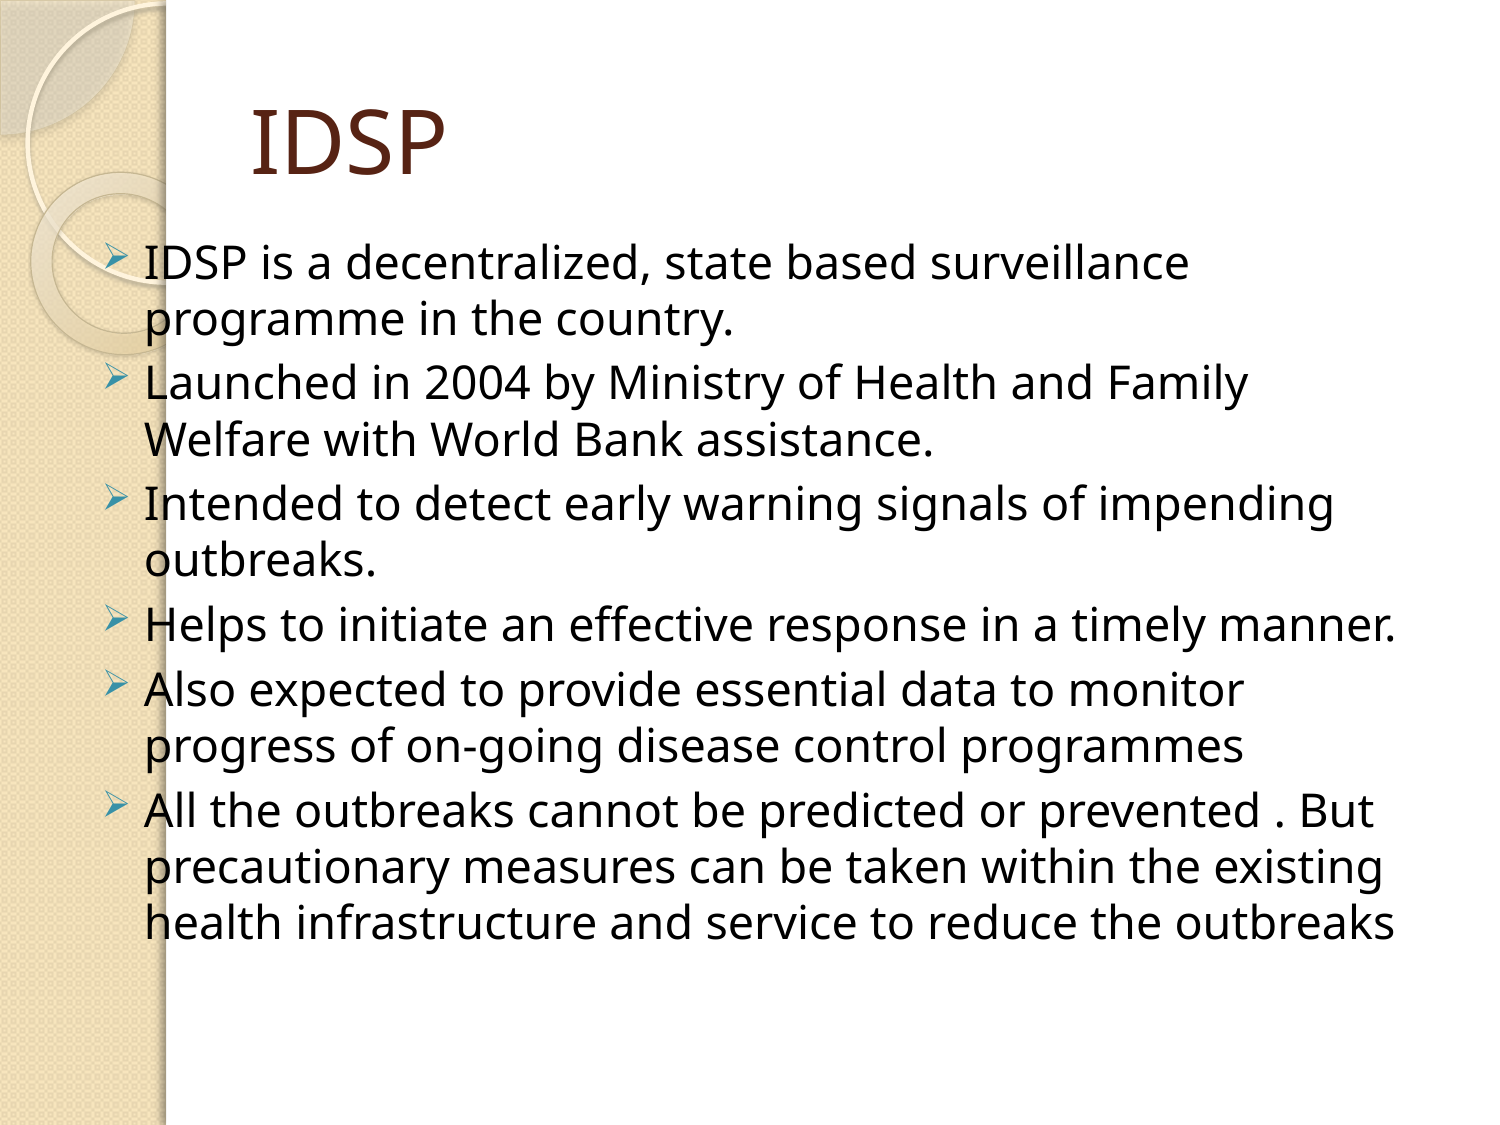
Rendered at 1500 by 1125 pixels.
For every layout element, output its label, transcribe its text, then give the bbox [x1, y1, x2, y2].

list IDSP is a decentralized, state based surveillance programme in the country. Launched in 2004 by Ministry of Health and Family Welfare with World Bank assistance. Intended to detect early warning signals of impending outbreaks. Helps to initiate an effective response in a timely manner. Also expected to provide essential data to monitor progress of on-going disease control programmes All the outbreaks cannot be predicted or prevented . But precautionary measures can be taken within the existing health infrastructure and service to reduce the outbreaks [75, 224, 1425, 1038]
title IDSP [235, 45, 1466, 233]
